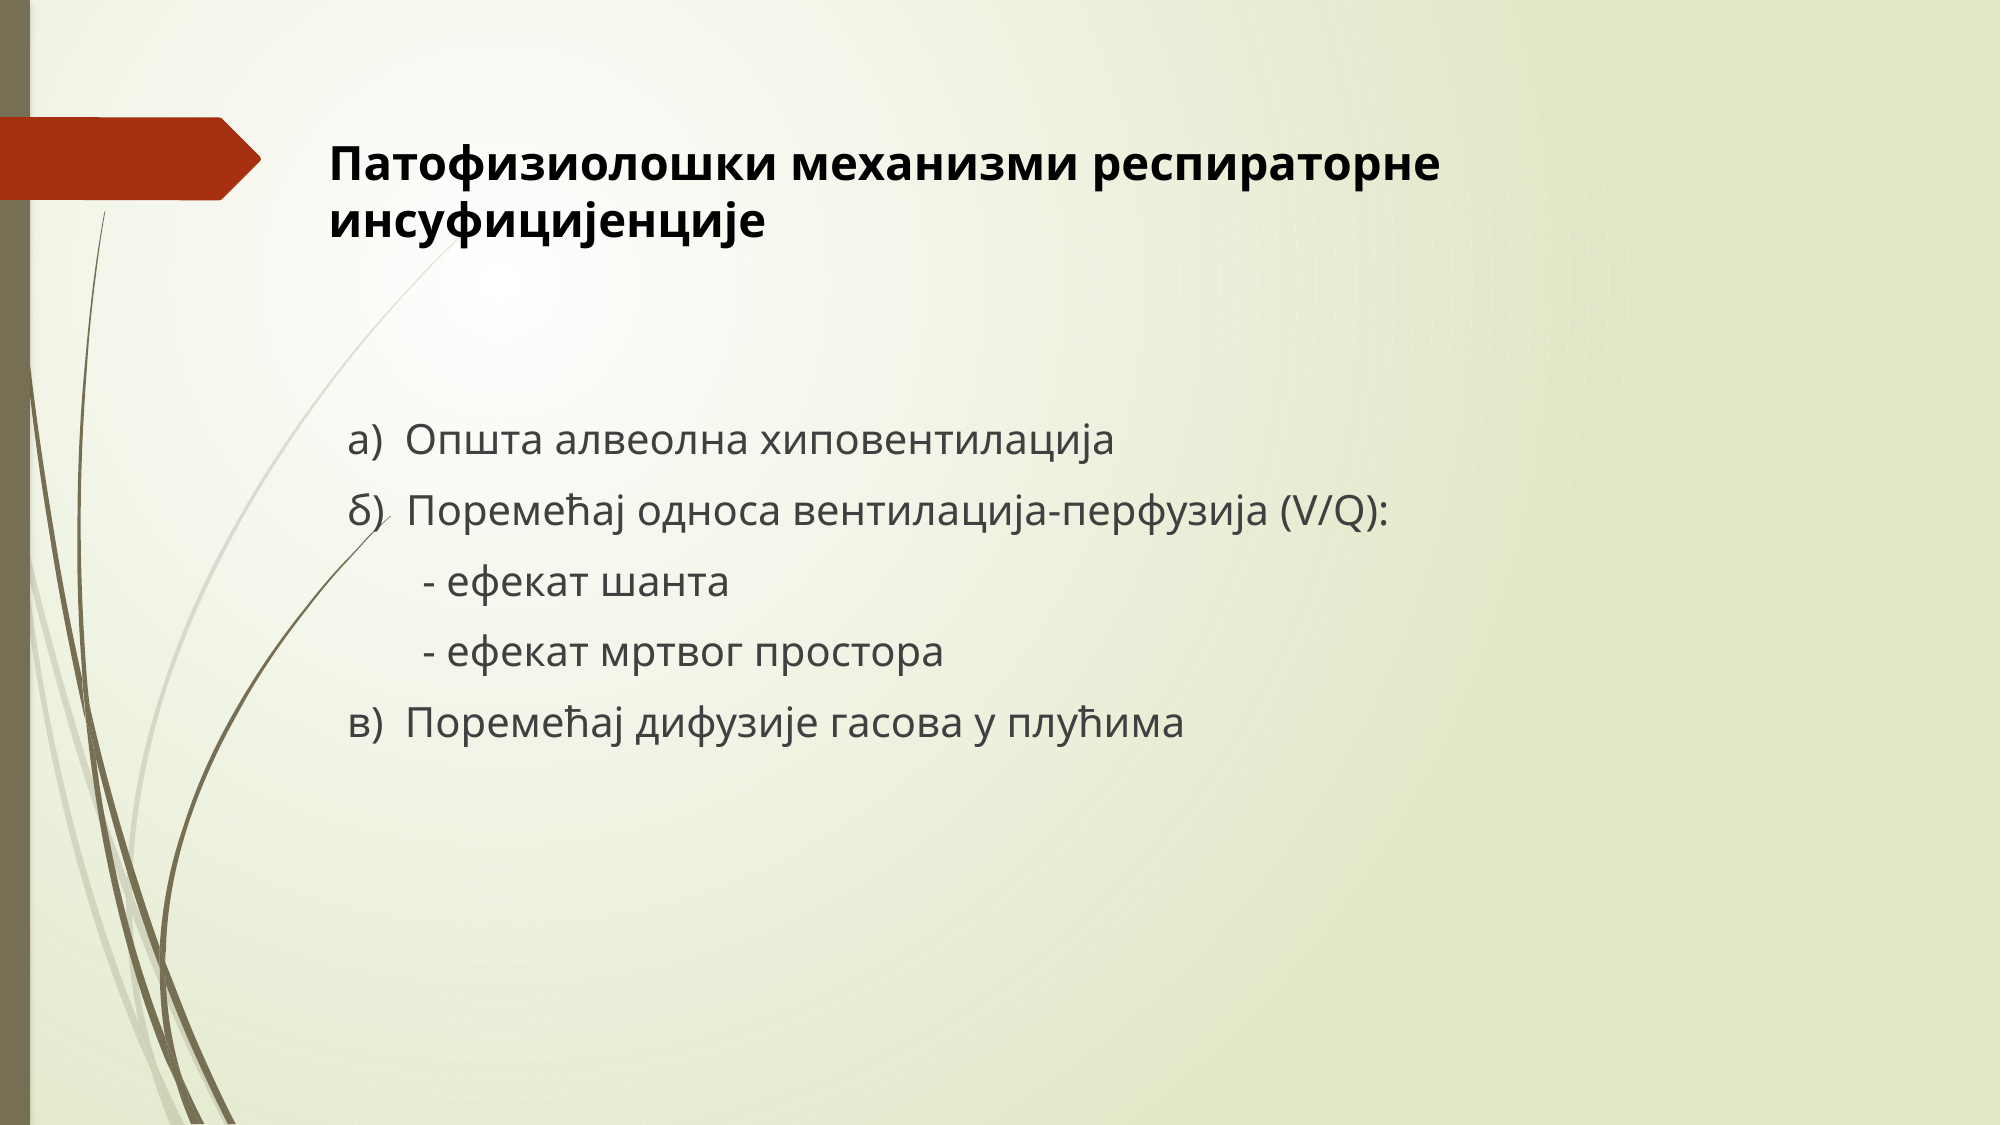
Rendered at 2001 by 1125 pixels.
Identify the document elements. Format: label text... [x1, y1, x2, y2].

list а) Општа алвеолна хиповентилација б) Поремећај односа вентилација-перфузија (V/Q): - ефекат шанта - ефекат мртвог простора в) Поремећај дифузије гасова у плућима [332, 404, 1682, 1125]
title Патофизиолошки механизми респираторне инсуфицијенције [313, 125, 1664, 313]
